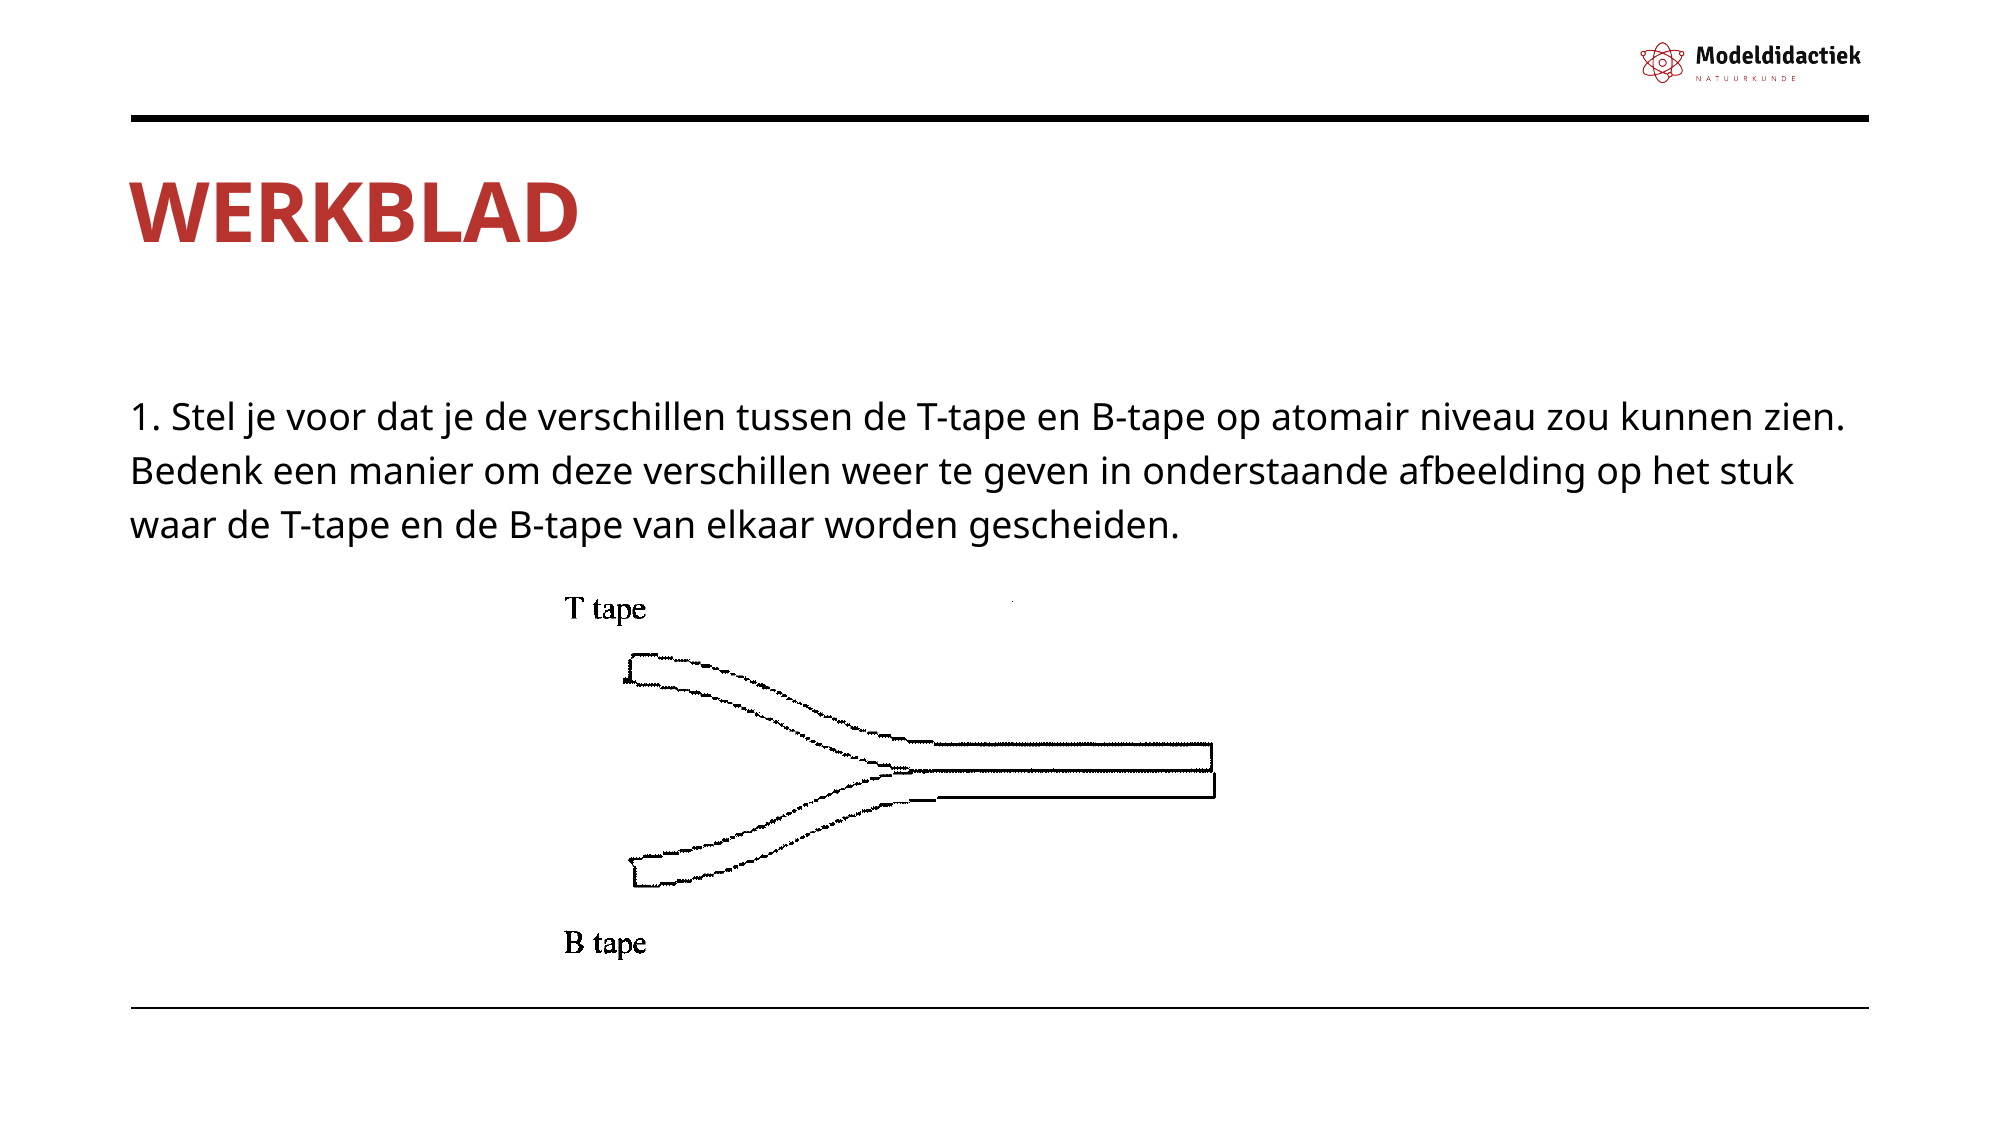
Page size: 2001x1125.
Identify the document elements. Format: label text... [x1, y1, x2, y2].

title Werkblad [114, 151, 1869, 376]
picture [1625, 27, 1895, 89]
picture [523, 576, 1273, 987]
list 1. Stel je voor dat je de verschillen tussen de T-tape en B-tape op atomair niveau zou kunnen zien. Bedenk een manier om deze verschillen weer te geven in onderstaande afbeelding op het stuk waar de T-tape en de B-tape van elkaar worden gescheiden. [114, 376, 1869, 973]
